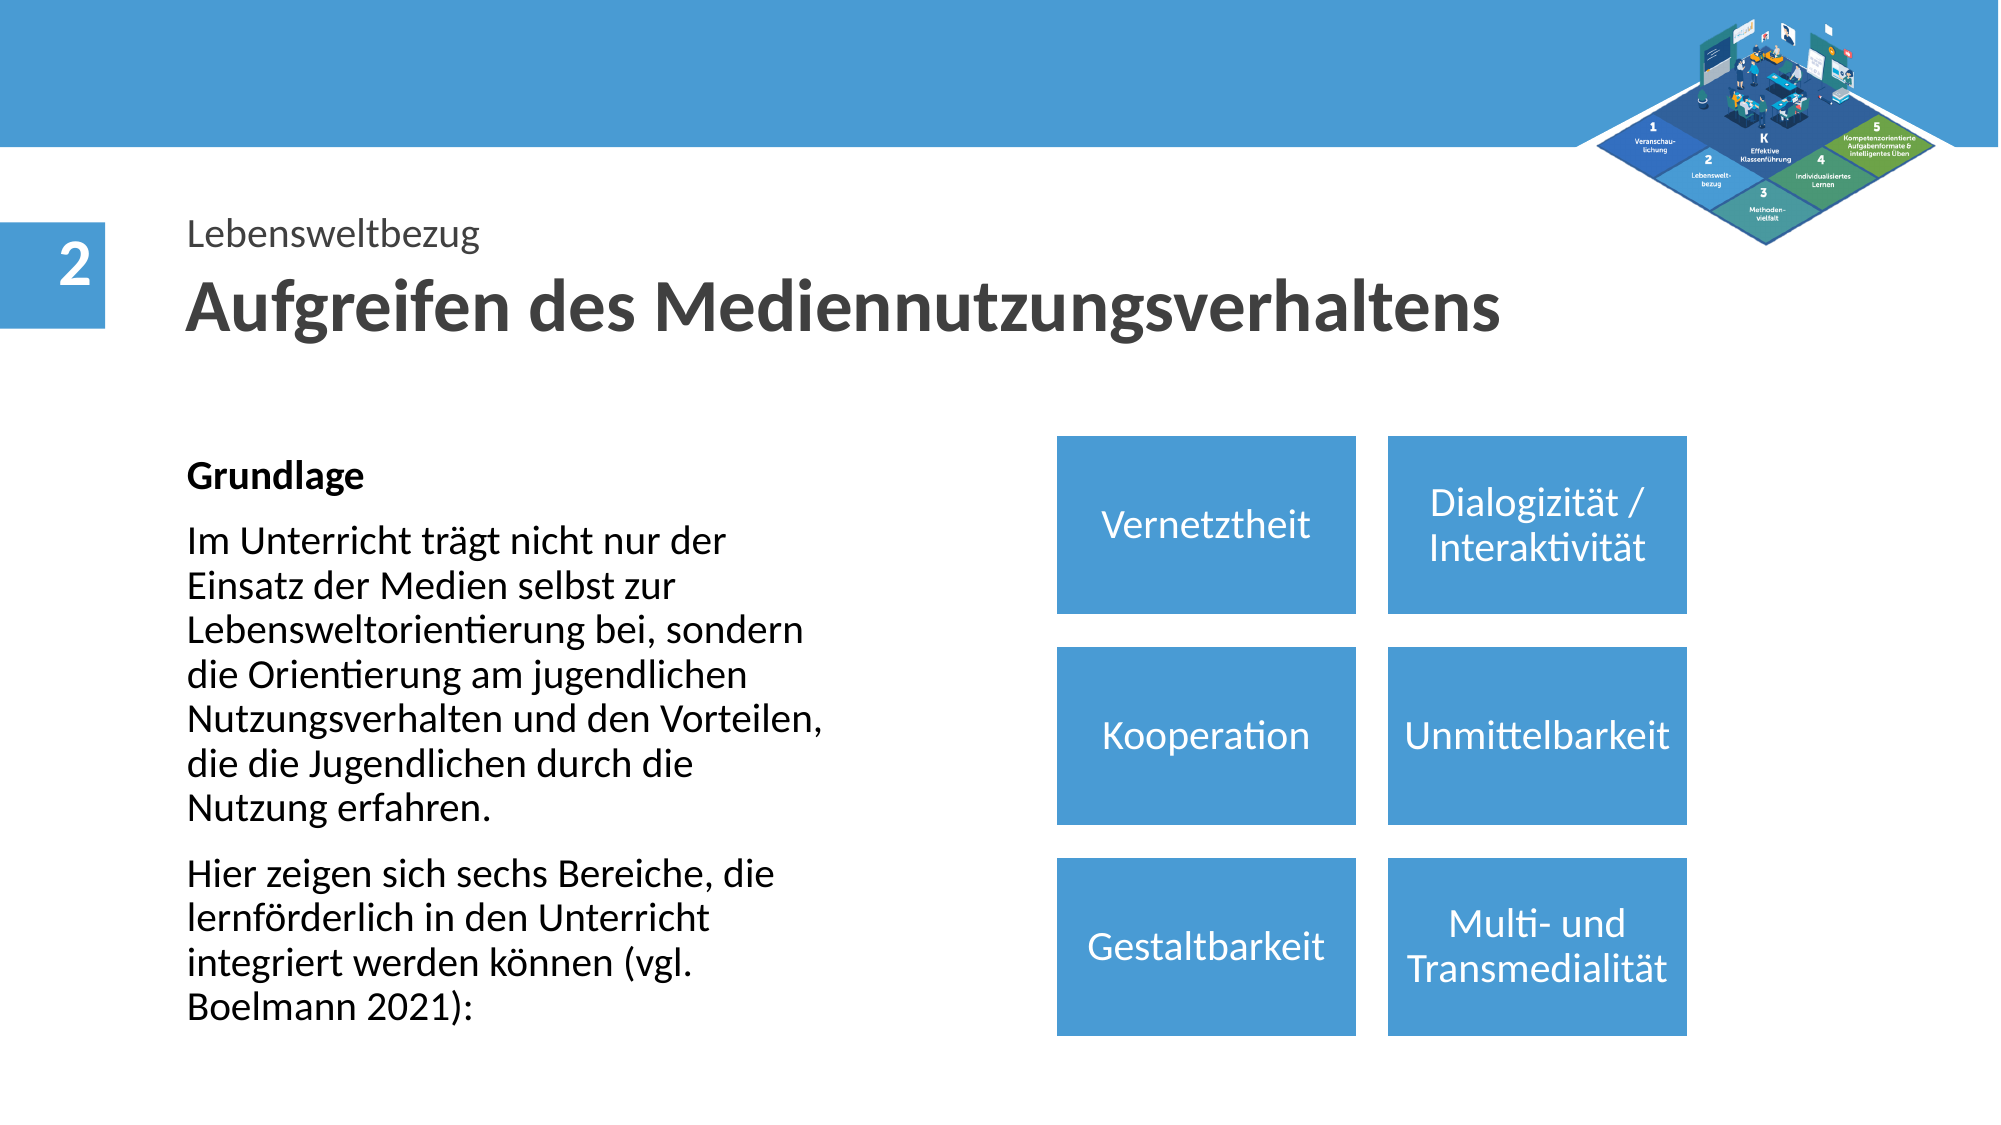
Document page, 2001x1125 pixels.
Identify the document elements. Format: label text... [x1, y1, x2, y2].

picture [1589, 12, 1942, 249]
list Aufgreifen des Mediennutzungsverhaltens [170, 272, 1901, 356]
list Grundlage Im Unterricht trägt nicht nur der Einsatz der Medien selbst zur Lebensweltorientierung bei, sondern die Orientierung am jugendlichen Nutzungsverhalten und den Vorteilen, die die Jugendlichen durch die Nutzung erfahren. Hier zeigen sich sechs Bereiche, die lernförderlich in den Unterricht integriert werden können (vgl. Boelmann 2021): [171, 446, 847, 1038]
list Lebensweltbezug [171, 180, 1615, 264]
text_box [915, 434, 1829, 1038]
